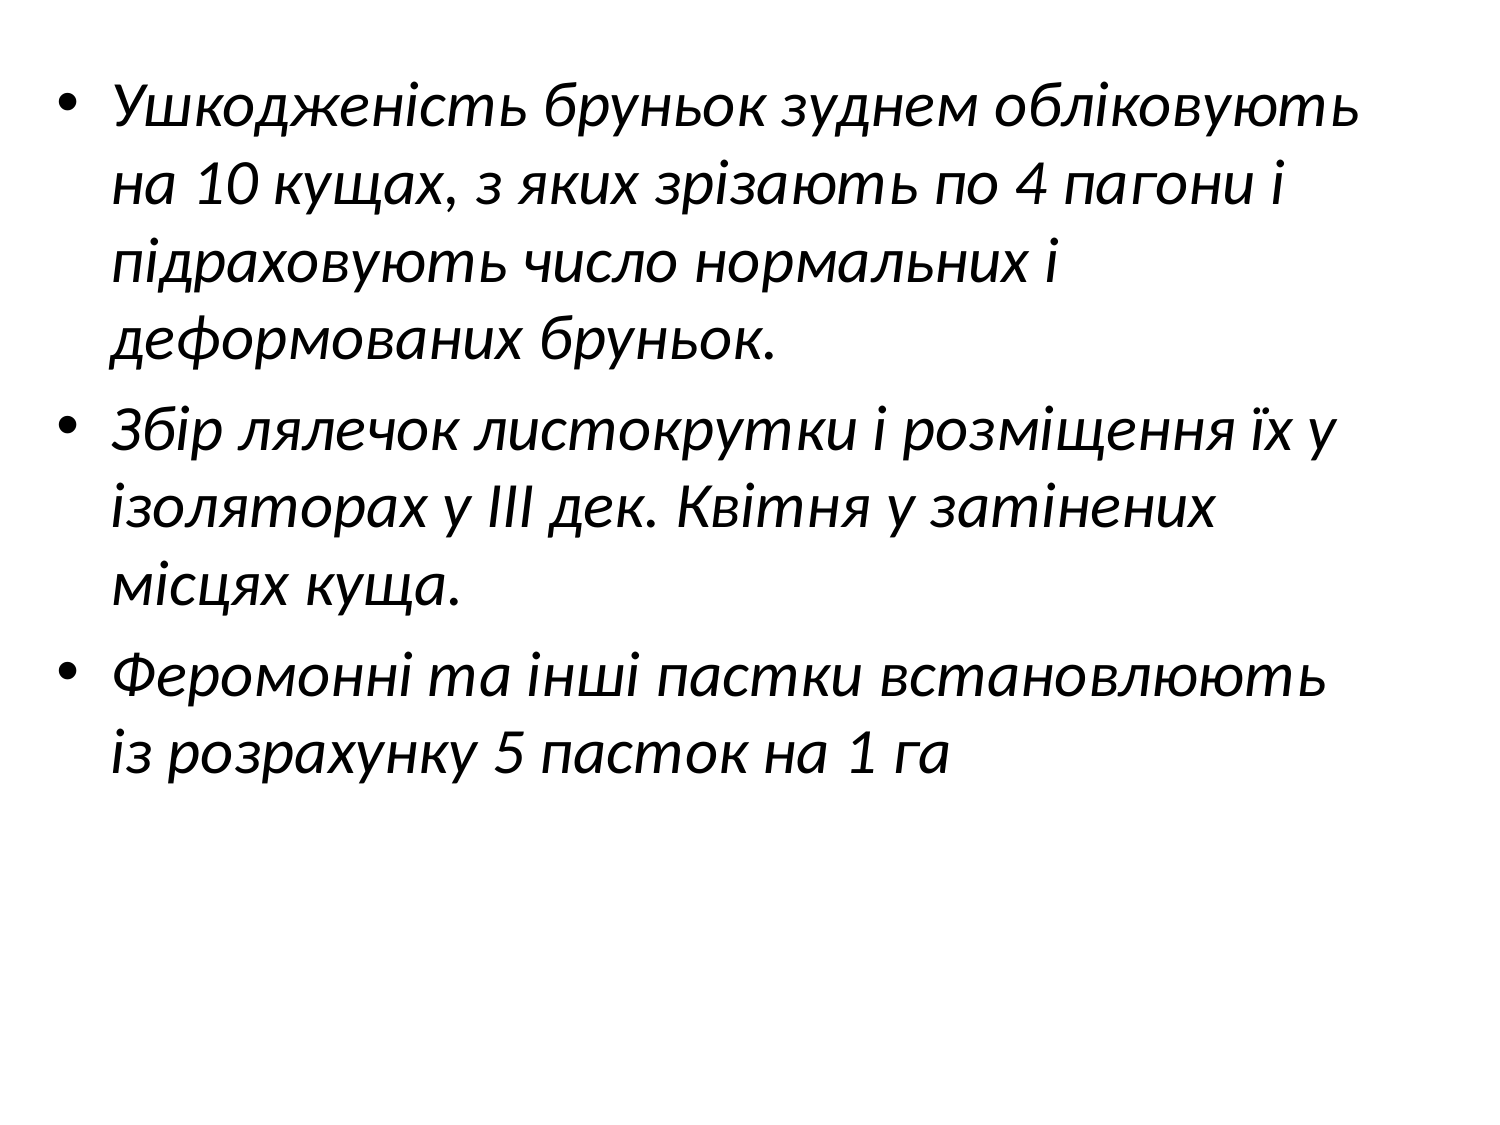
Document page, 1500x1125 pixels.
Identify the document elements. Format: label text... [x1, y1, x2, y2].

list Ушкодженість бруньок зуднем обліковують на 10 кущах, з яких зрізають по 4 пагони і підраховують число нормальних і деформованих бруньок. Збір лялечок листокрутки і розміщення їх у ізоляторах у III дек. Квітня у затінених місцях куща. Феромонні та інші пастки встановлюють із розрахунку 5 пасток на 1 га [41, 54, 1392, 797]
